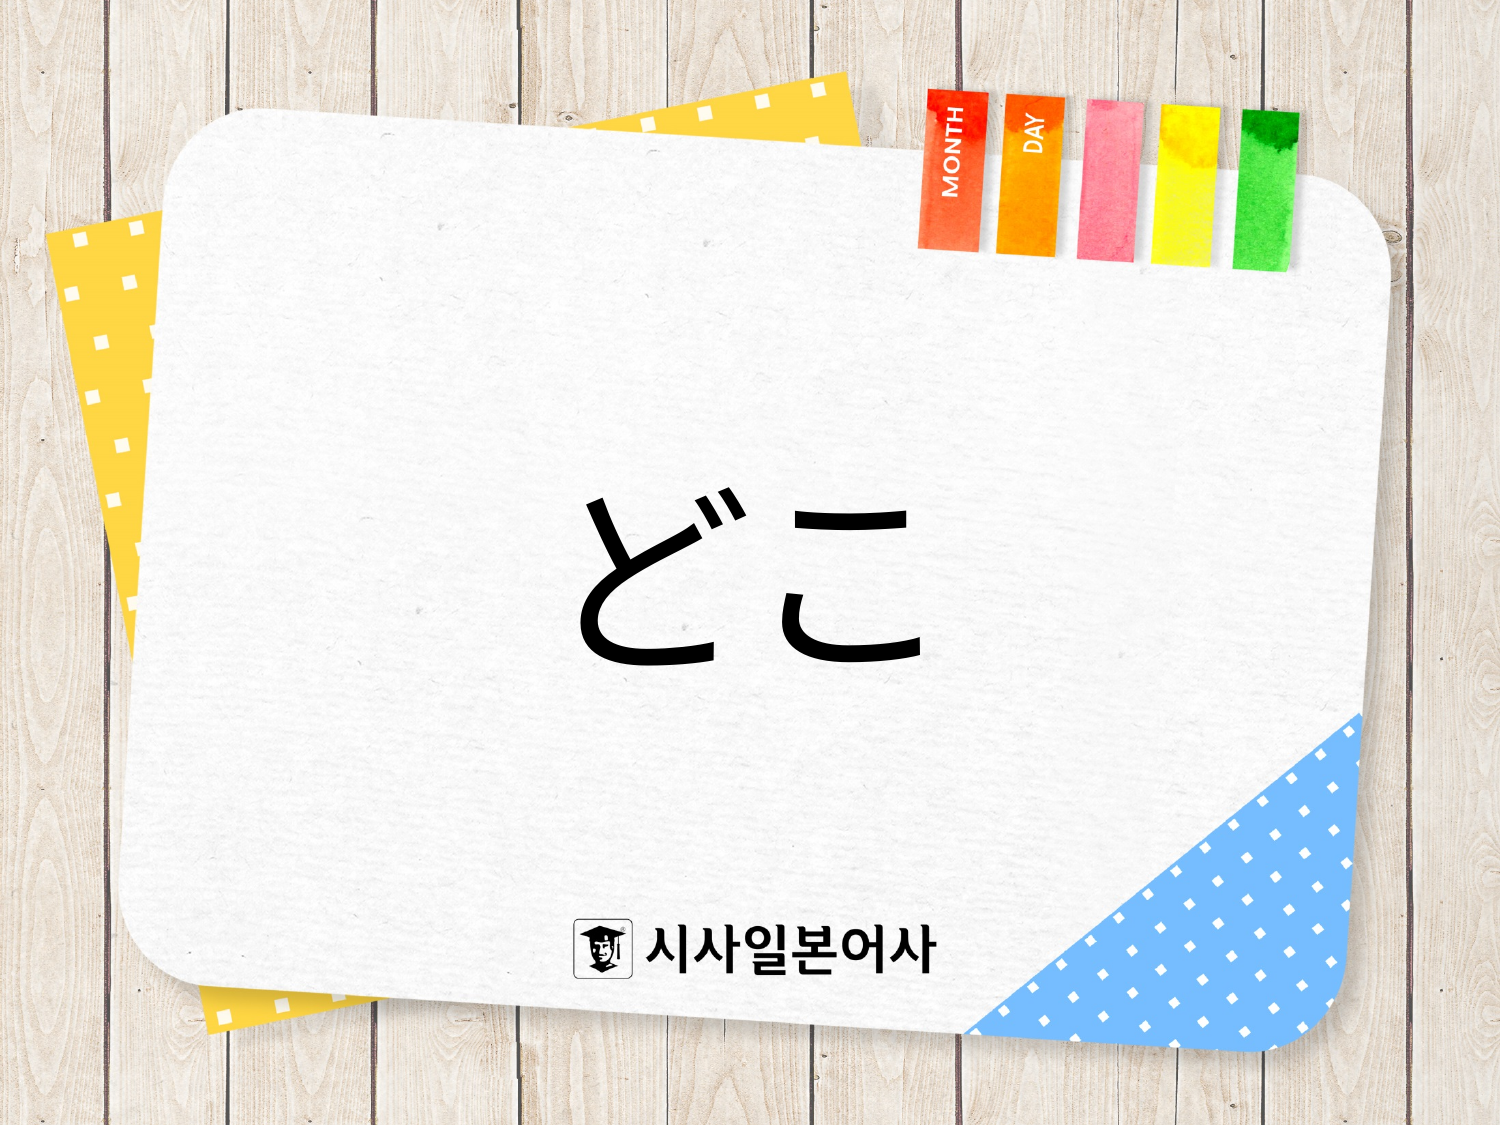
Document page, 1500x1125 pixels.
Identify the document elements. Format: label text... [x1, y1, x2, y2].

title どこ [75, 338, 1425, 811]
picture [0, 0, 1500, 1125]
